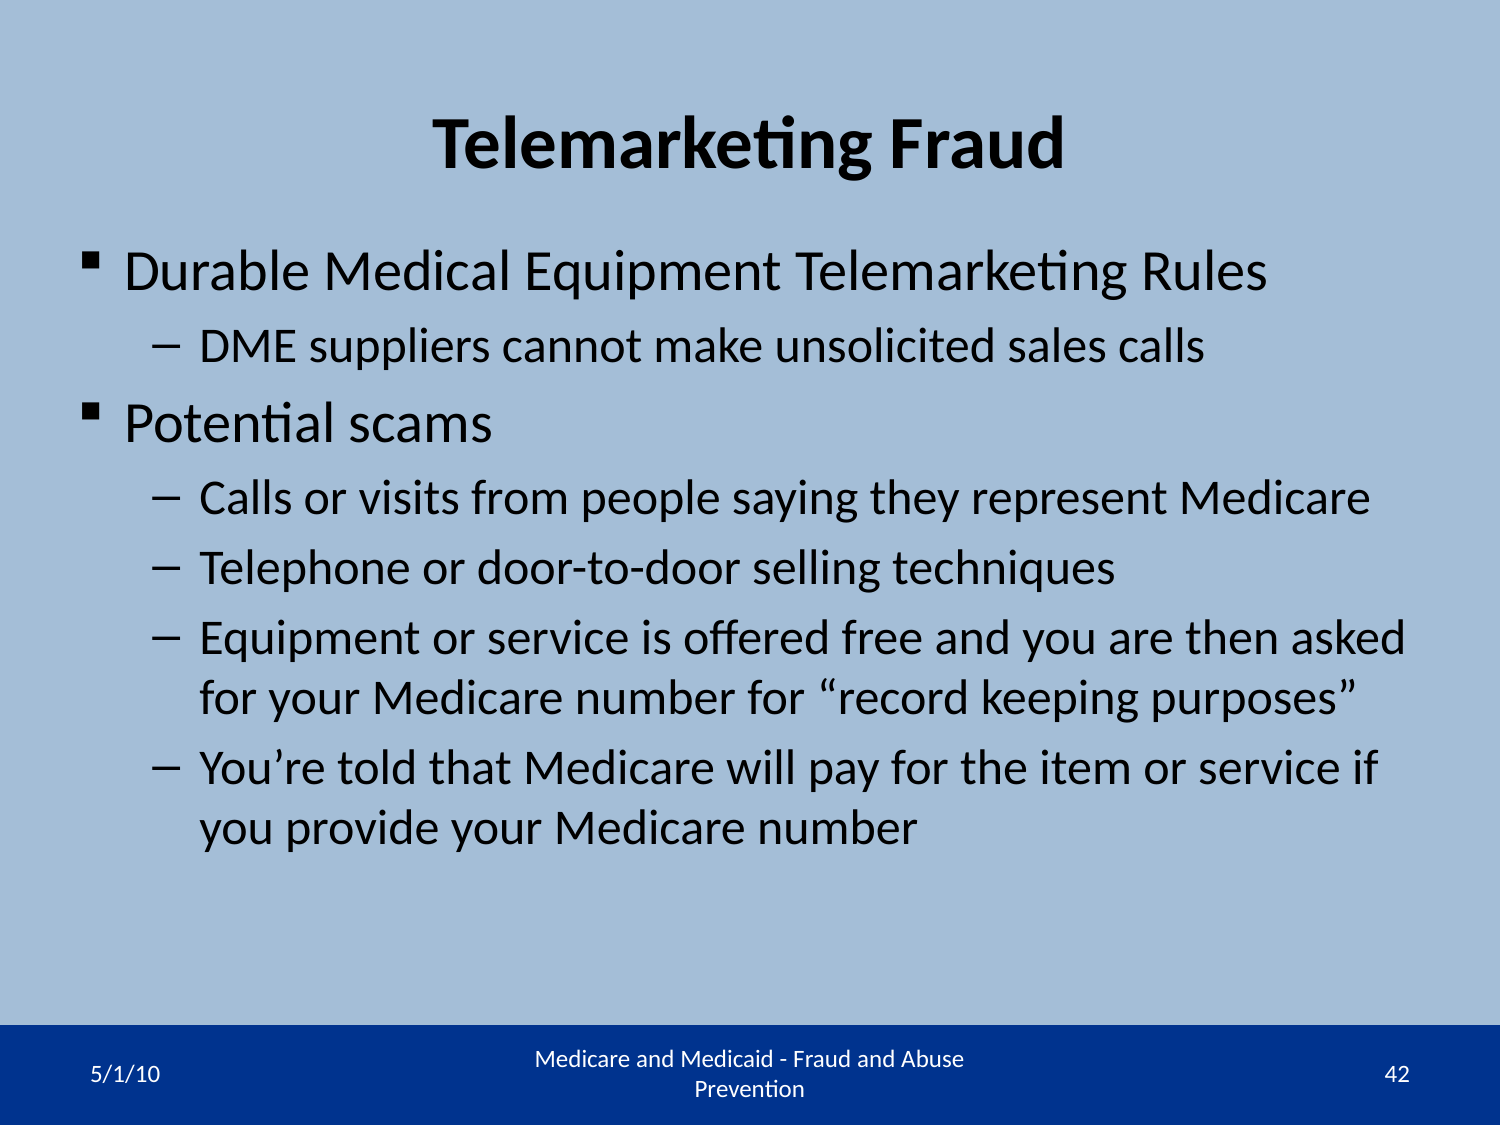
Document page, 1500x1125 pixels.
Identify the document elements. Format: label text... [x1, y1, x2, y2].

list Durable Medical Equipment Telemarketing Rules DME suppliers cannot make unsolicited sales calls Potential scams Calls or visits from people saying they represent Medicare Telephone or door-to-door selling techniques Equipment or service is offered free and you are then asked for your Medicare number for “record keeping purposes” You’re told that Medicare will pay for the item or service if you provide your Medicare number [62, 224, 1451, 1006]
title Telemarketing Fraud [74, 44, 1426, 224]
footer Medicare and Medicaid - Fraud and Abuse Prevention [462, 1042, 1038, 1103]
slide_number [75, 1042, 425, 1103]
slide_number 42 [1074, 1042, 1425, 1103]
